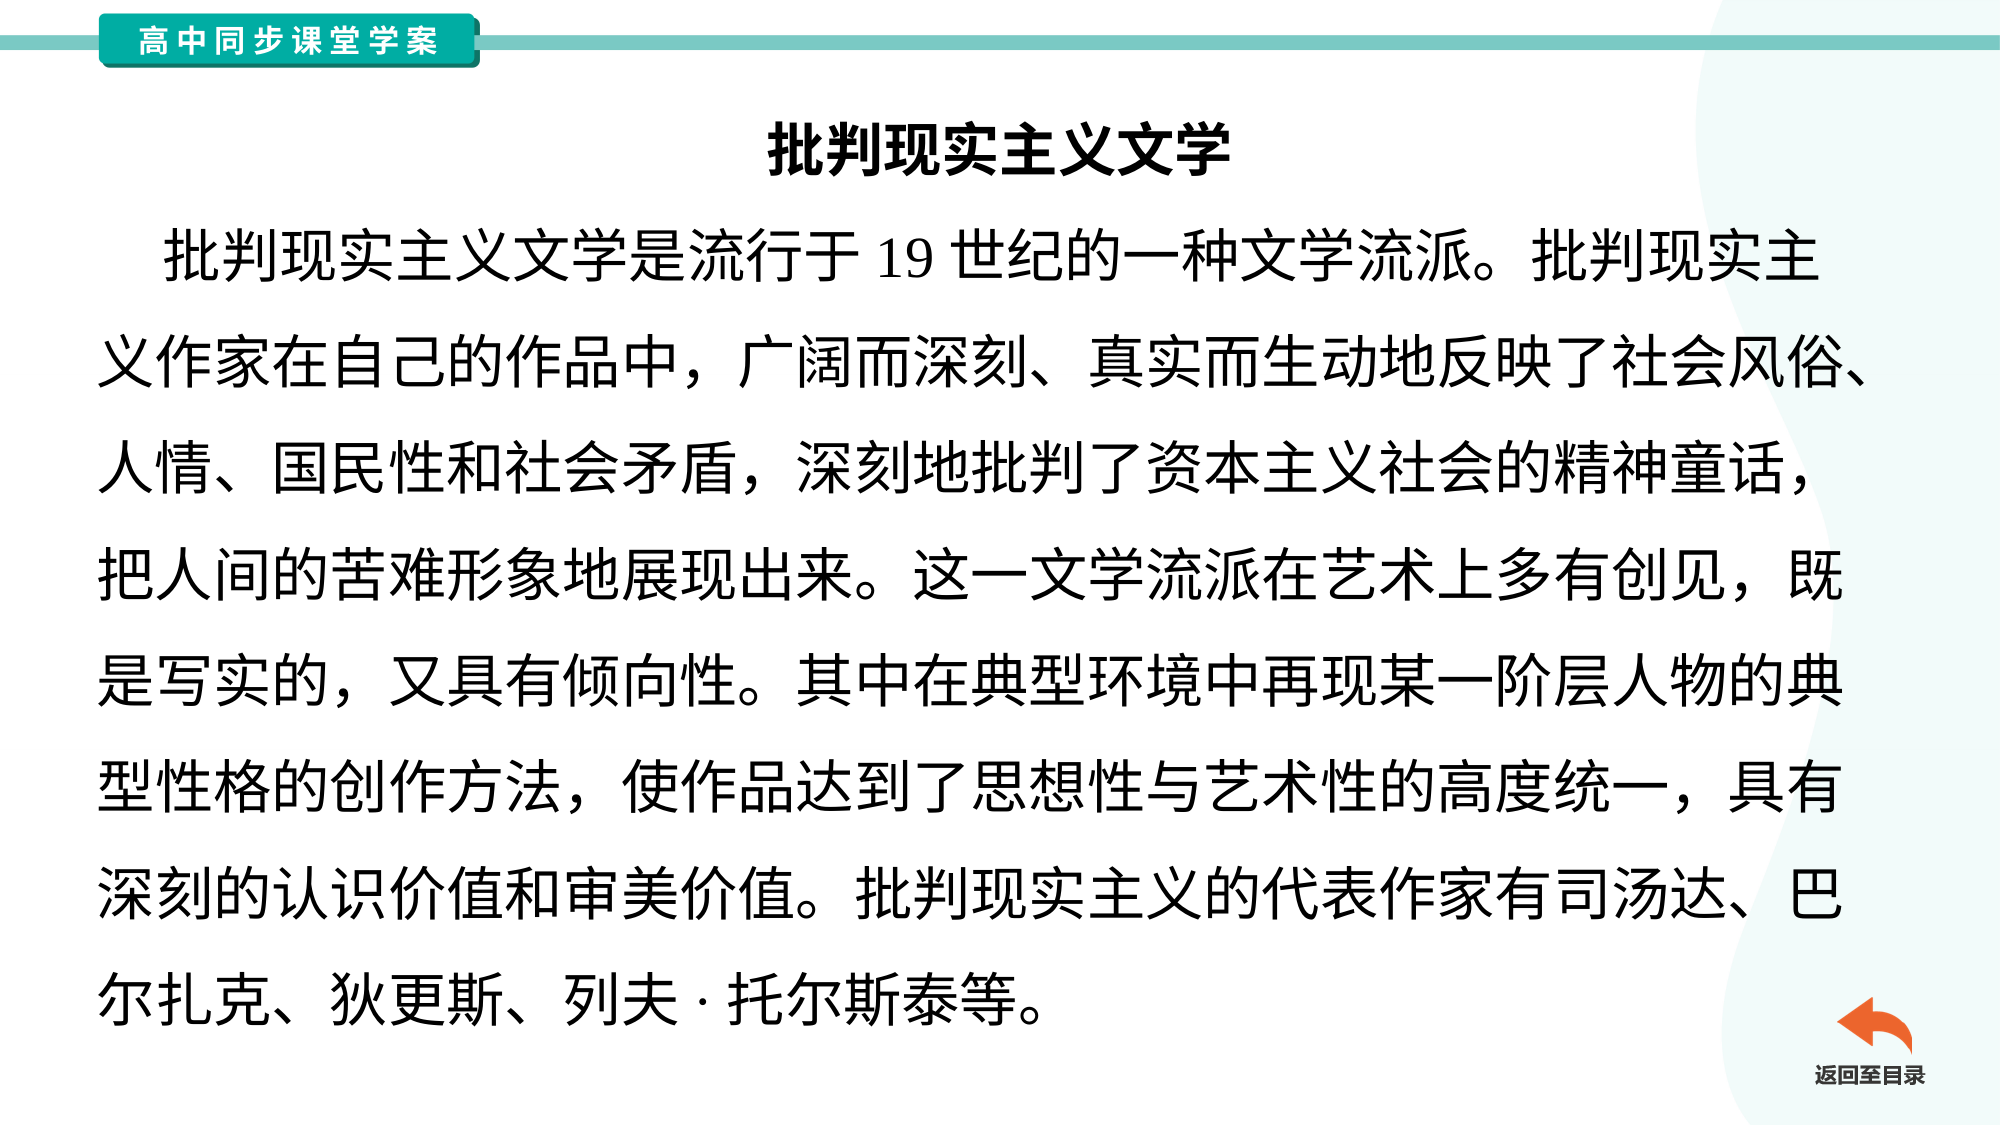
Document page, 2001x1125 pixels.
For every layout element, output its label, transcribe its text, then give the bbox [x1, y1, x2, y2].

text_box 批判现实主义文学 批判现实主义文学是流行于19世纪的一种文学流派。批判现实主 义作家在自己的作品中，广阔而深刻、真实而生动地反映了社会风俗、 人情、国民性和社会矛盾，深刻地批判了资本主义社会的精神童话， 把人间的苦难形象地展现出来。这一文学流派在艺术上多有创见，既 是写实的，又具有倾向性。其中在典型环境中再现某一阶层人物的典 型性格的创作方法，使作品达到了思想性与艺术性的高度统一，具有 深刻的认识价值和审美价值。批判现实主义的代表作家有司汤达、巴 尔扎克、狄更斯、列夫·托尔斯泰等。 [100, 76, 1899, 1033]
picture [0, 0, 2000, 1125]
